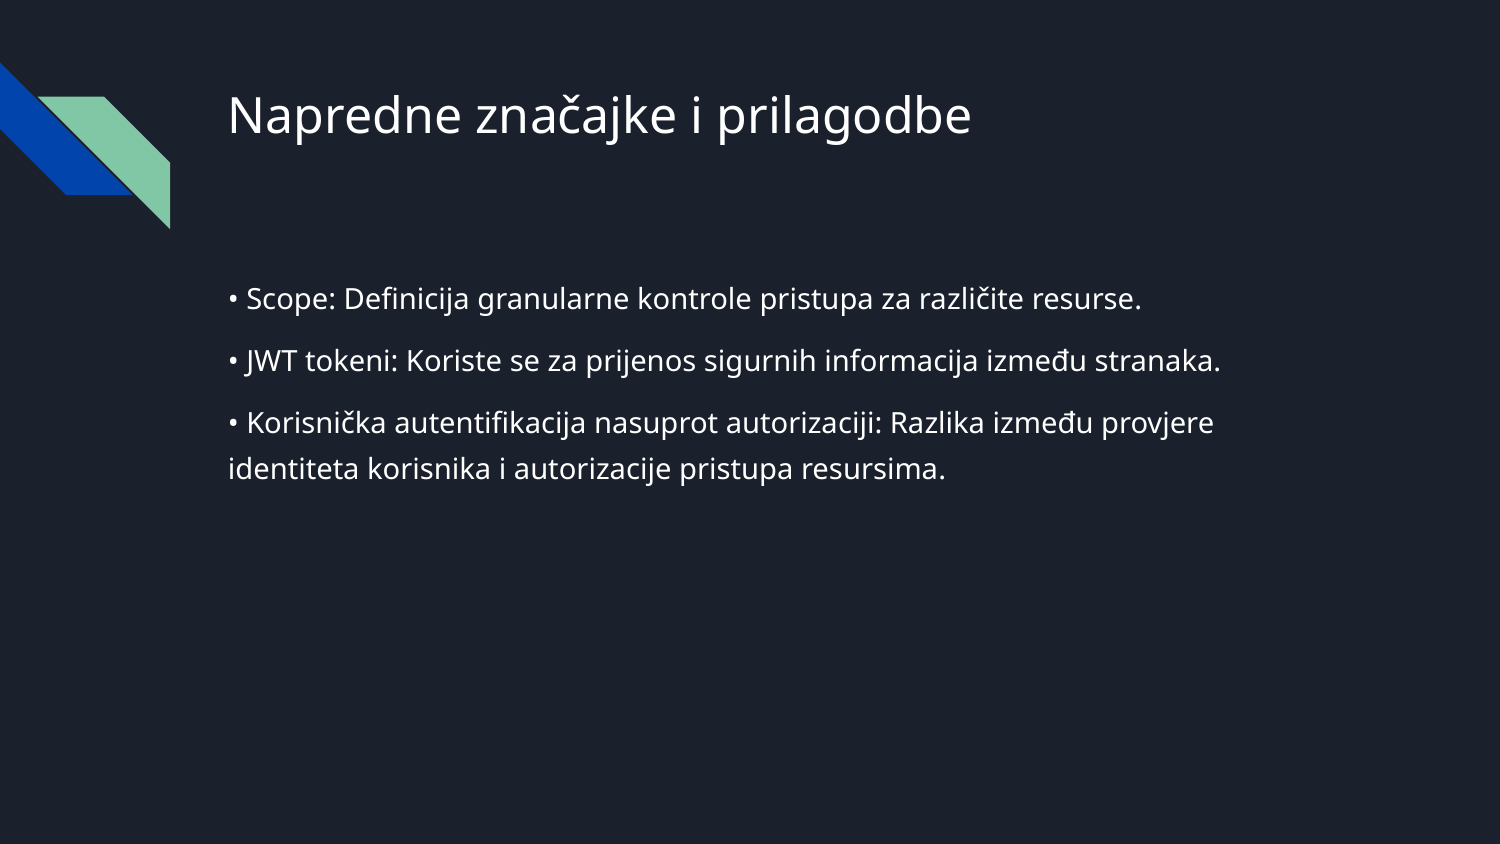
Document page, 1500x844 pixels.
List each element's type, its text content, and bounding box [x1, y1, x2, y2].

title Napredne značajke i prilagodbe [212, 64, 1368, 215]
list • Scope: Definicija granularne kontrole pristupa za različite resurse. • JWT tokeni: Koriste se za prijenos sigurnih informacija između stranaka. • Korisnička autentifikacija nasuprot autorizaciji: Razlika između provjere identiteta korisnika i autorizacije pristupa resursima. [212, 257, 1368, 735]
